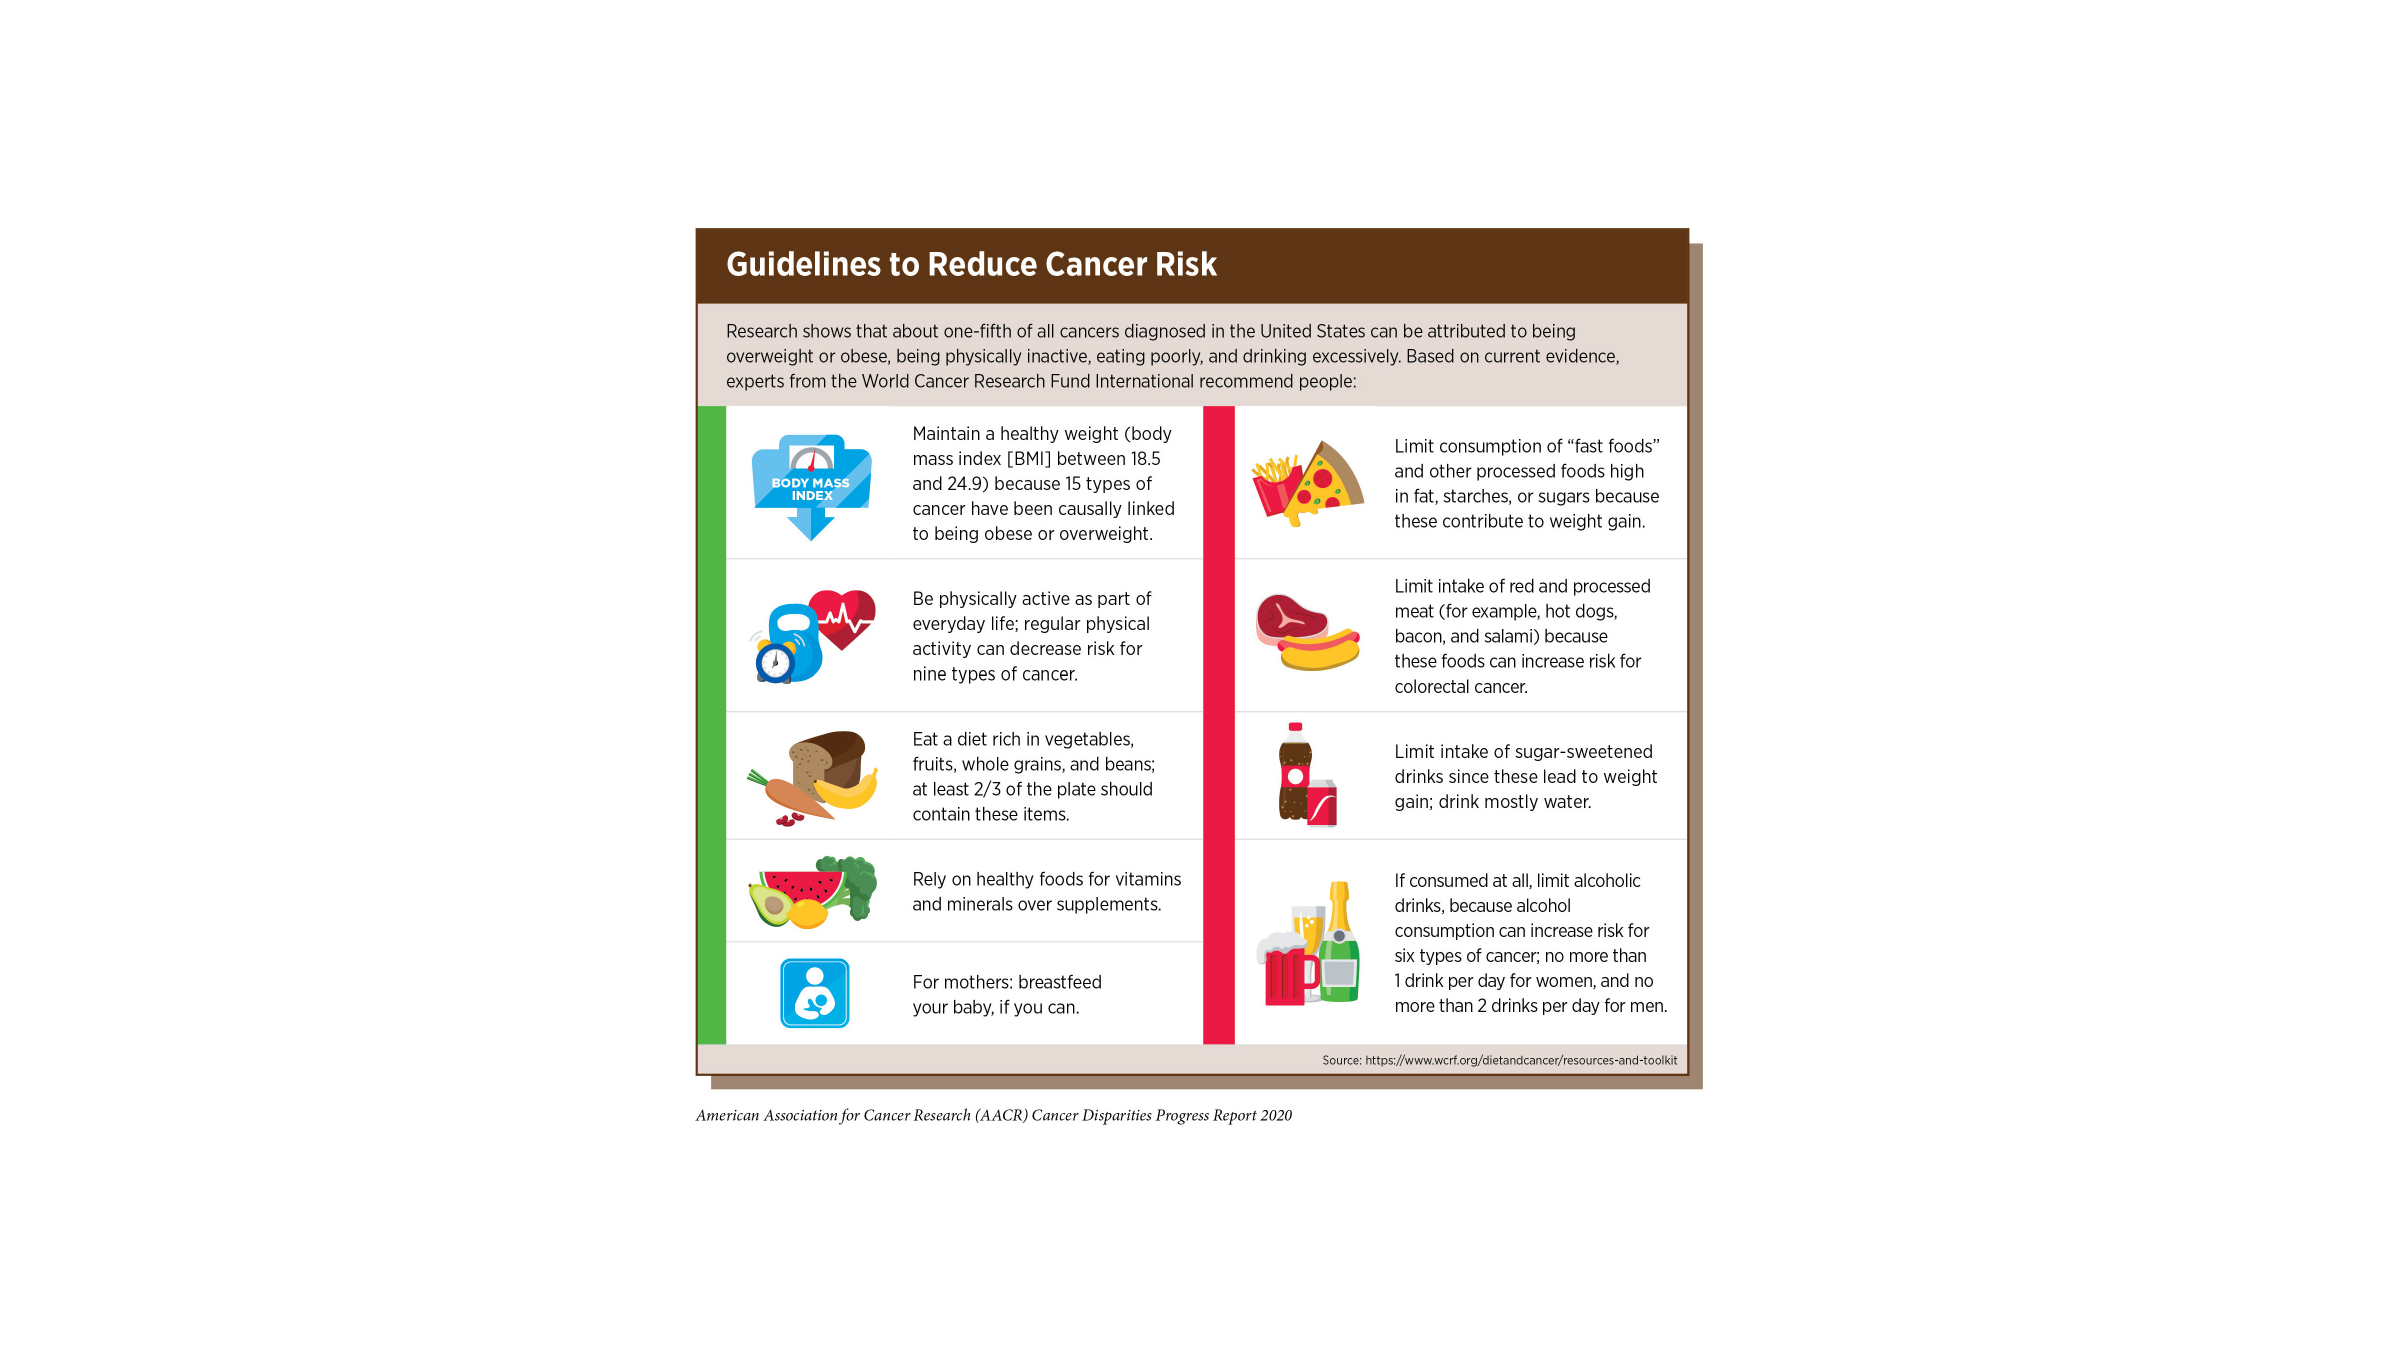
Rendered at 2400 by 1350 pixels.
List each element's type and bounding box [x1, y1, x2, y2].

picture [686, 220, 1714, 1130]
